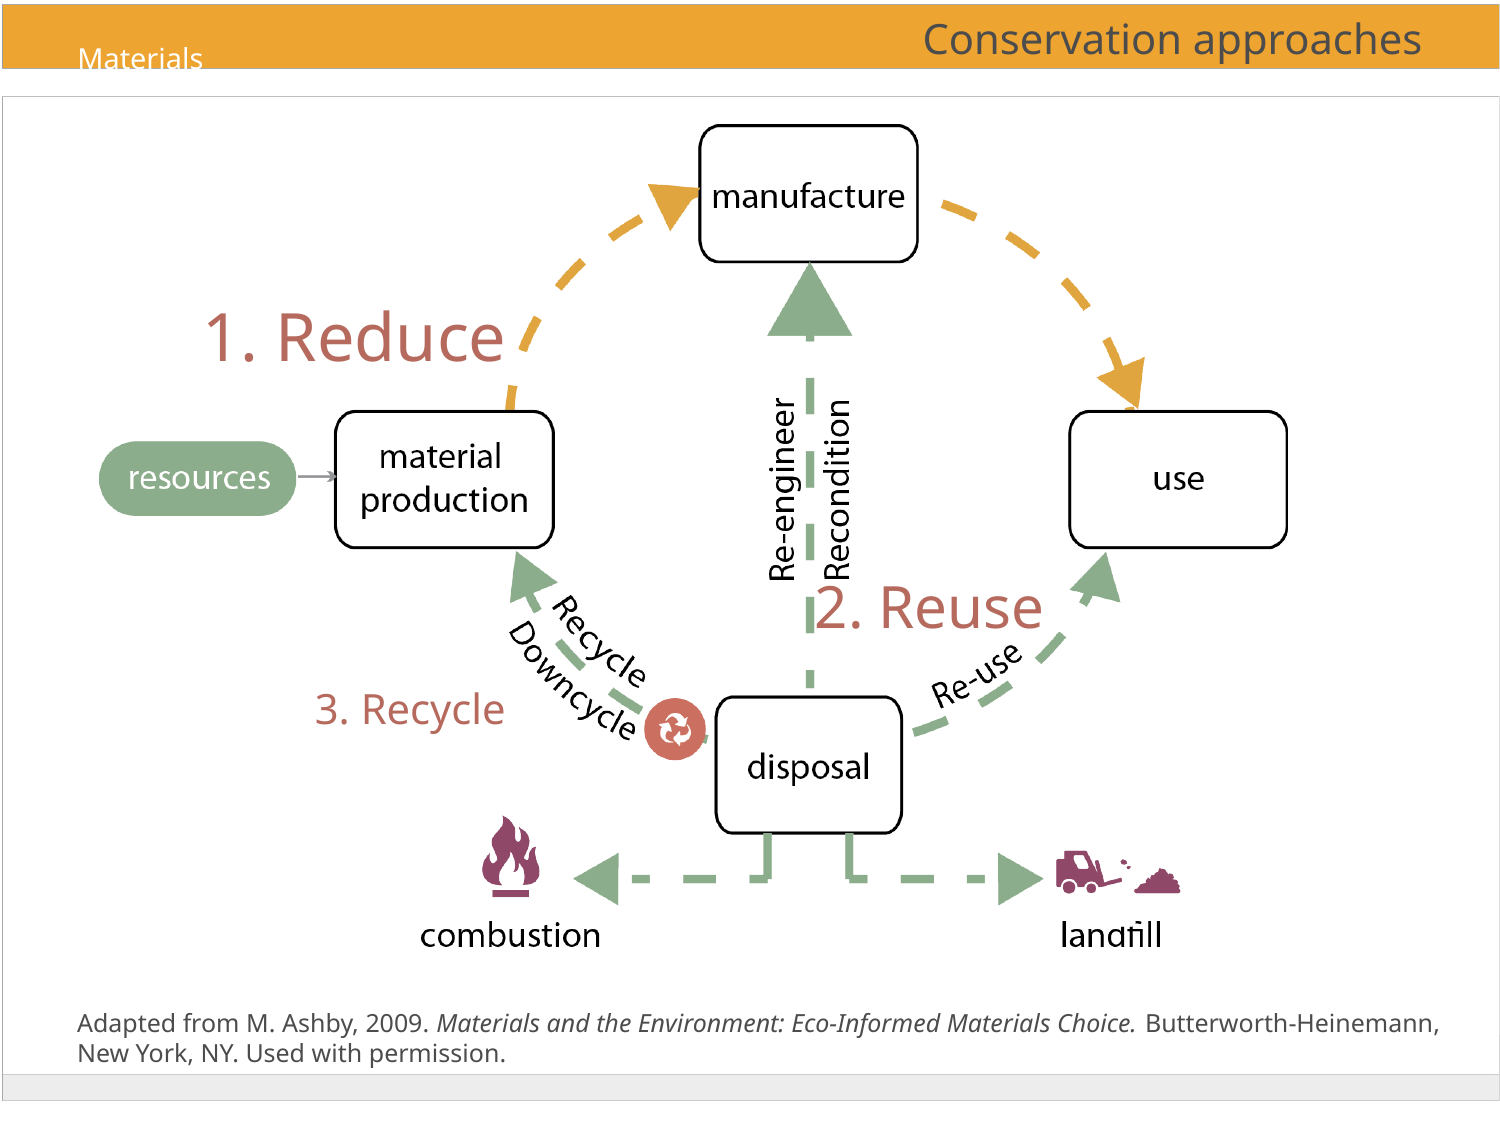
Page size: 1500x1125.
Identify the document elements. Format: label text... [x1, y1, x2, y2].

title Conservation approaches [587, 12, 1438, 63]
picture [0, 0, 1500, 1101]
text_box Adapted from M. Ashby, 2009. Materials and the Environment: Eco-Informed Materials Choice. Butterworth-Heinemann, New York, NY. Used with permission. [62, 999, 1475, 1075]
